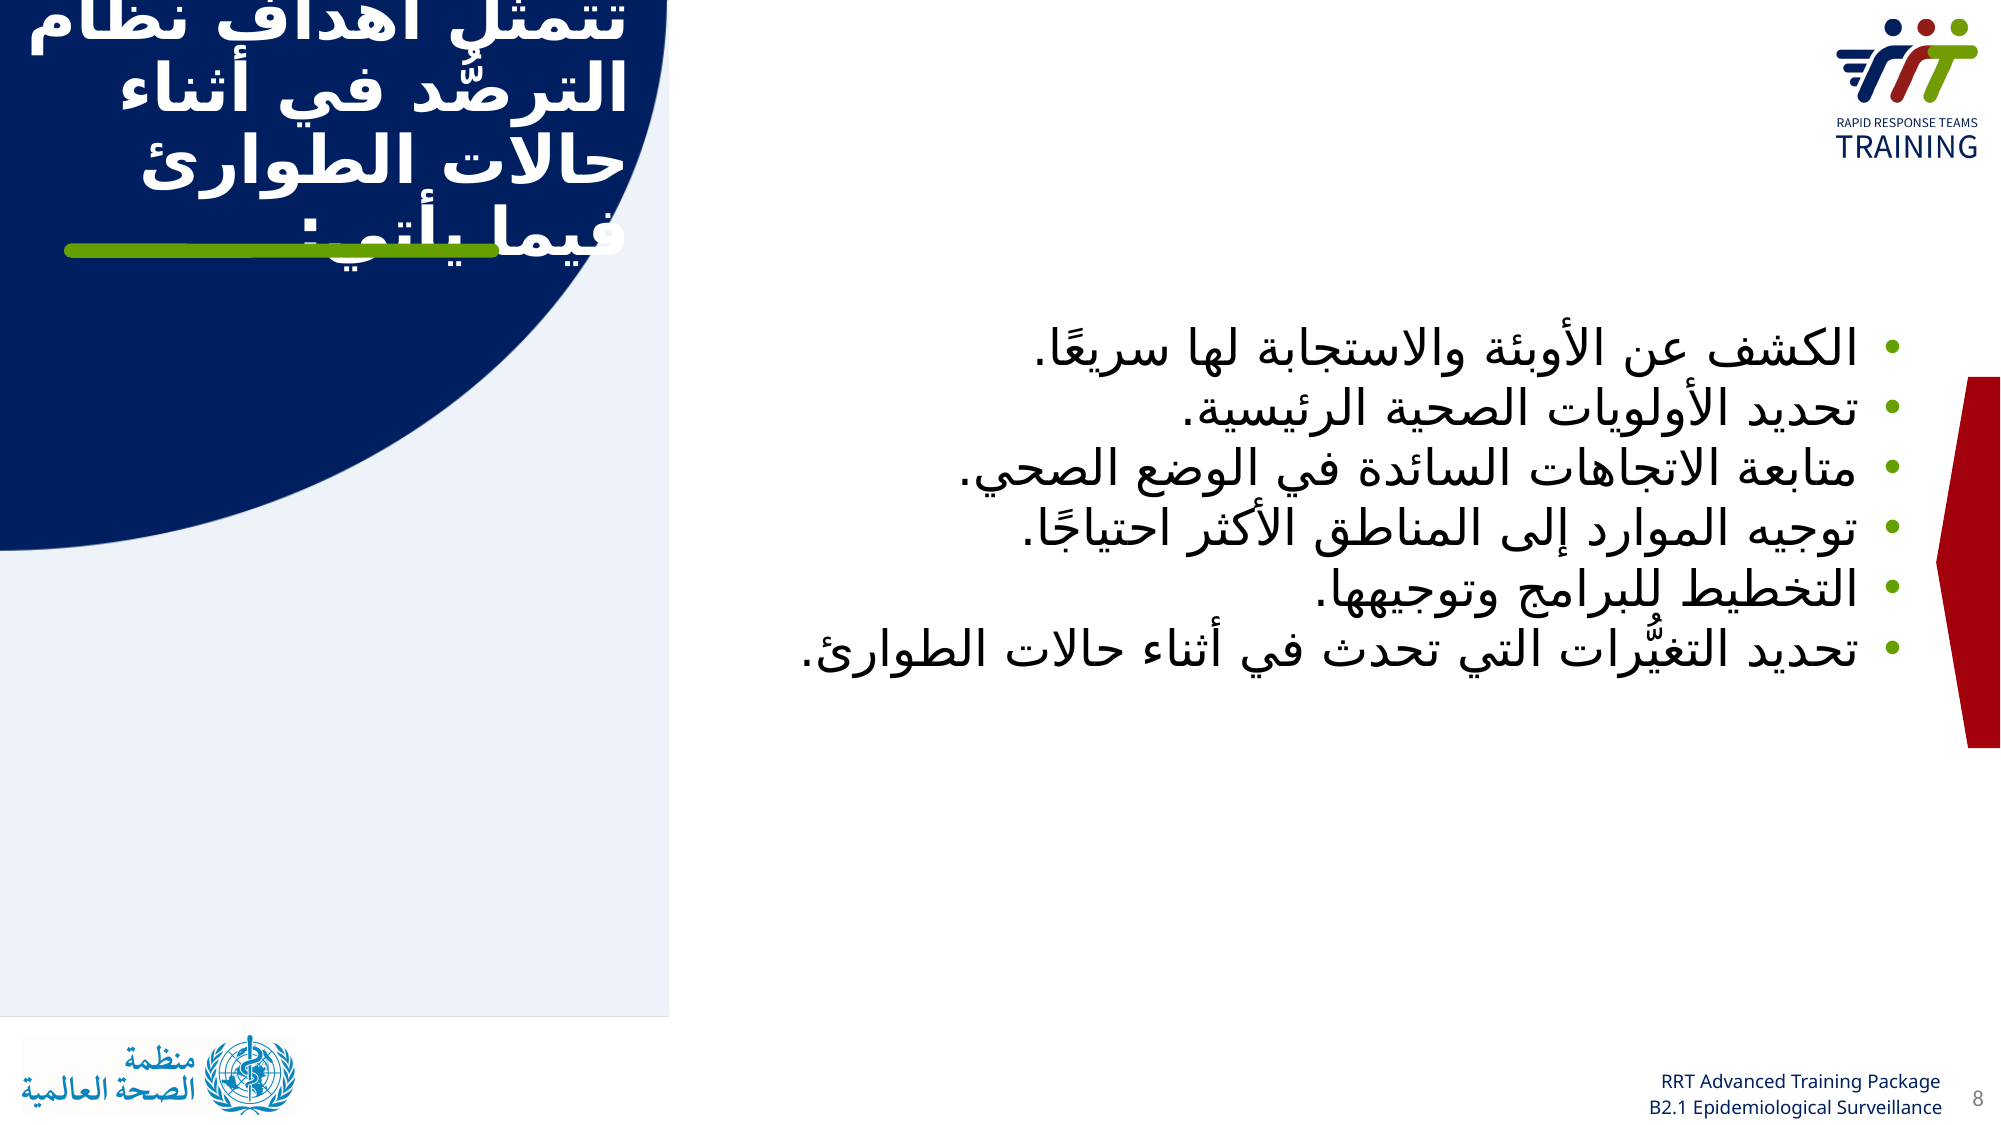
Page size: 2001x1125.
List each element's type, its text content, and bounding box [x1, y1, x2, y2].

title تتمثل أهداف نظام الترصُّد في أثناء حالات الطوارئ فيما يأتي: [0, 0, 639, 253]
list الكشف عن الأوبئة والاستجابة لها سريعًا. تحديد الأولويات الصحية الرئيسية. متابعة الاتجاهات السائدة في الوضع الصحي. توجيه الموارد إلى المناطق الأكثر احتياجًا. التخطيط للبرامج وتوجيهها. تحديد التغيُّرات التي تحدث في أثناء حالات الطوارئ. [673, 313, 1910, 732]
picture [22, 1035, 295, 1115]
text_box [63, 243, 500, 258]
picture [0, 0, 669, 1018]
picture [1835, 19, 1978, 167]
picture [252, 1050, 258, 1059]
